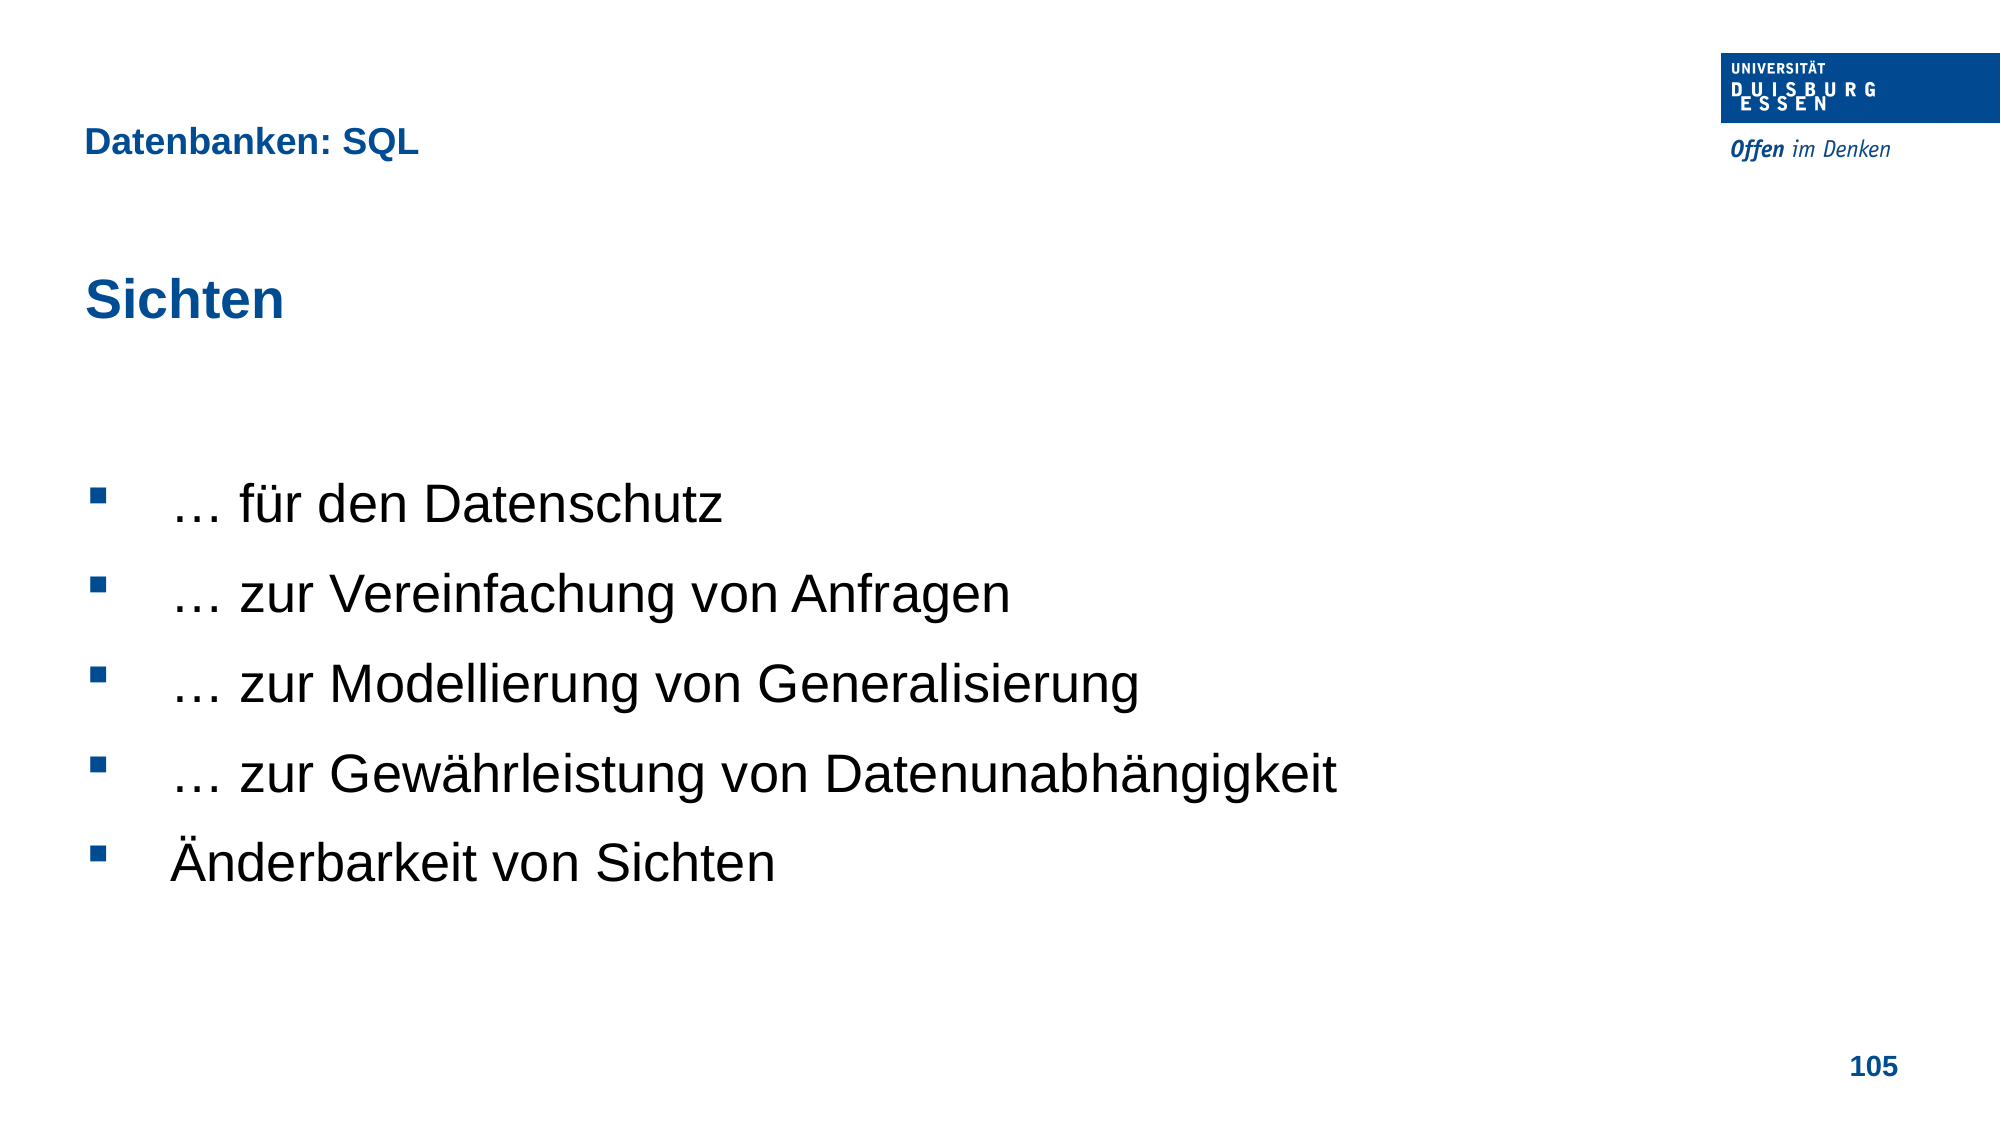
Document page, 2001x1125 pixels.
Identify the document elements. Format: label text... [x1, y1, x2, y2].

list Datenbanken: SQL [84, 121, 1694, 163]
slide_number 105 [1677, 1039, 1914, 1081]
list Sichten [85, 263, 1696, 338]
list … für den Datenschutz … zur Vereinfachung von Anfragen … zur Modellierung von Generalisierung … zur Gewährleistung von Datenunabhängigkeit Änderbarkeit von Sichten [85, 468, 1914, 1040]
picture [1721, 53, 2000, 162]
